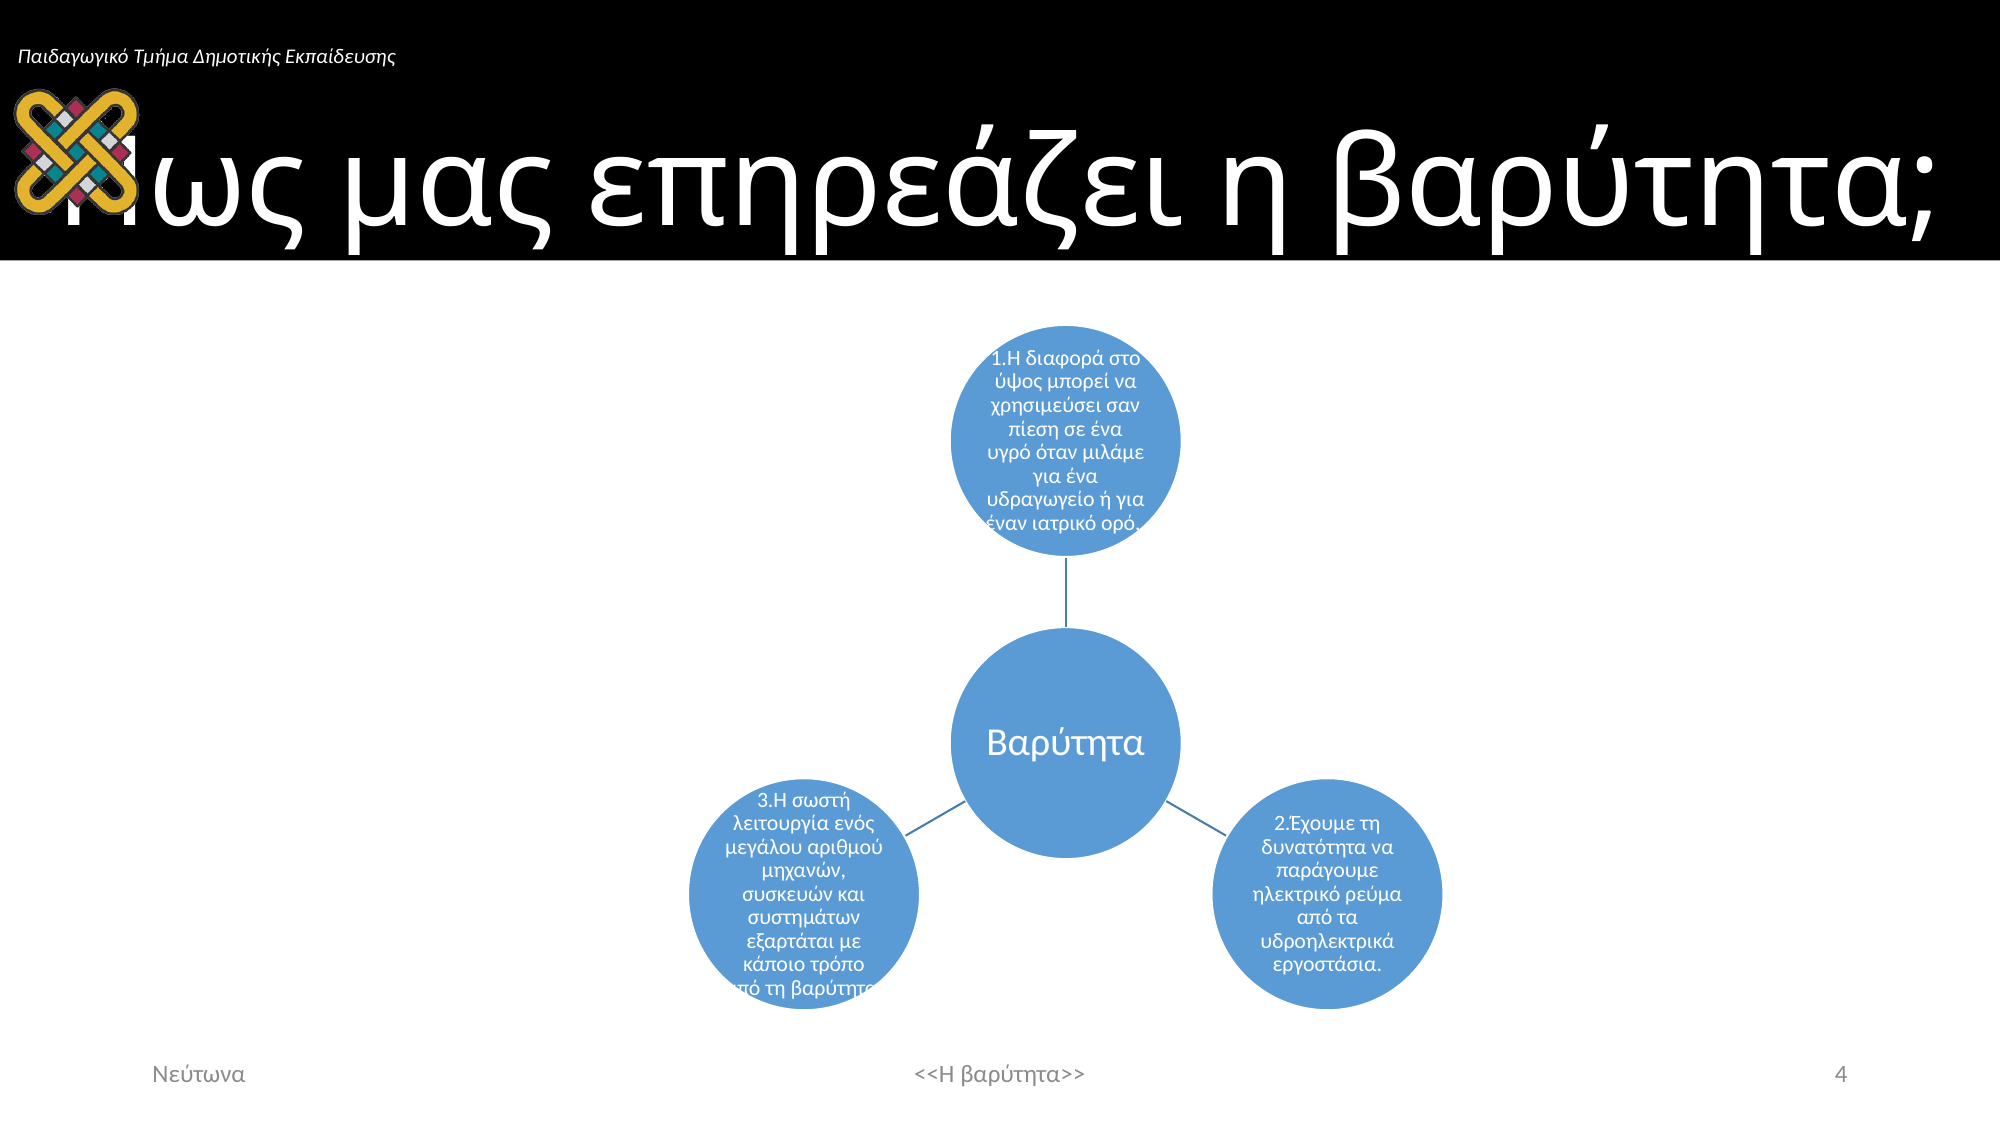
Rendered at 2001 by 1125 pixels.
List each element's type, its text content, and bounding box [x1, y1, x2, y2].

slide_number Νεύτωνα [137, 1042, 588, 1103]
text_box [333, 322, 1799, 1013]
footer <<Η βαρύτητα>> [662, 1042, 1338, 1103]
picture [0, 75, 152, 228]
text_box Παιδαγωγικό Τμήμα Δημοτικής Εκπαίδευσης [2, 35, 416, 76]
title Πως μας επηρεάζει η βαρύτητα; [0, 0, 2000, 261]
slide_number 4 [1412, 1042, 1863, 1103]
